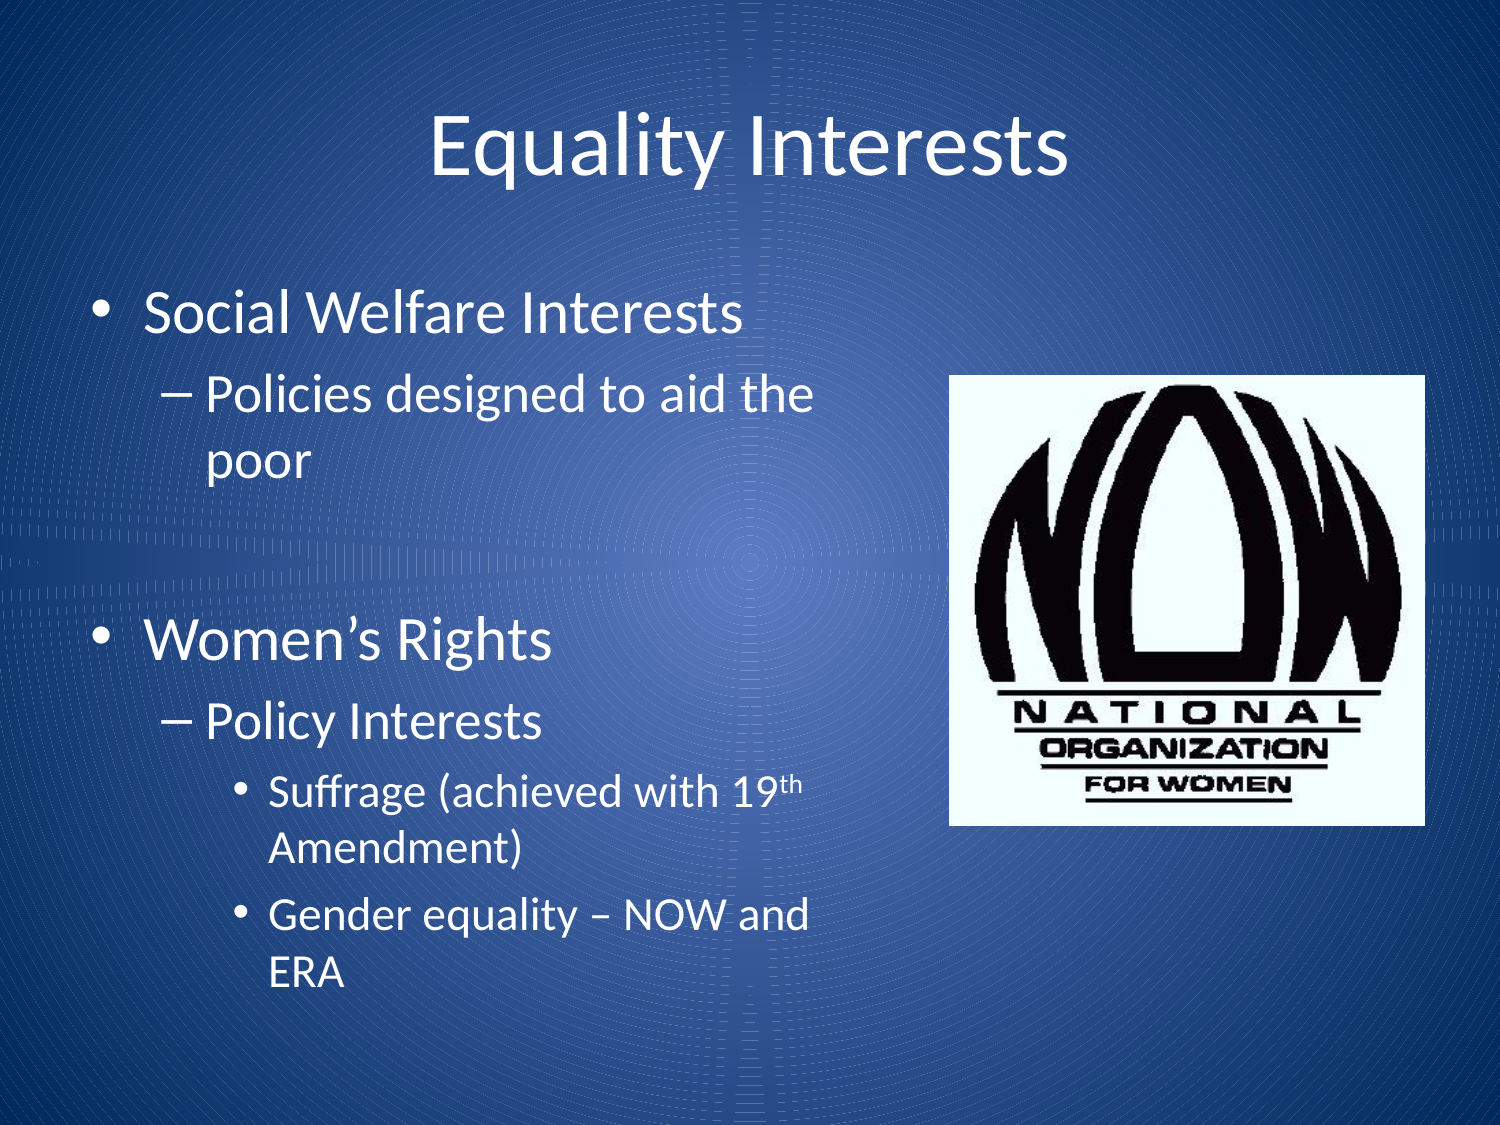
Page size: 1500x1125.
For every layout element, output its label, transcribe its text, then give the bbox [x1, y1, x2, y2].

picture [948, 375, 1426, 826]
title Equality Interests [75, 45, 1425, 233]
list Social Welfare Interests Policies designed to aid the poor Women’s Rights Policy Interests Suffrage (achieved with 19th Amendment) Gender equality – NOW and ERA [75, 262, 880, 1005]
